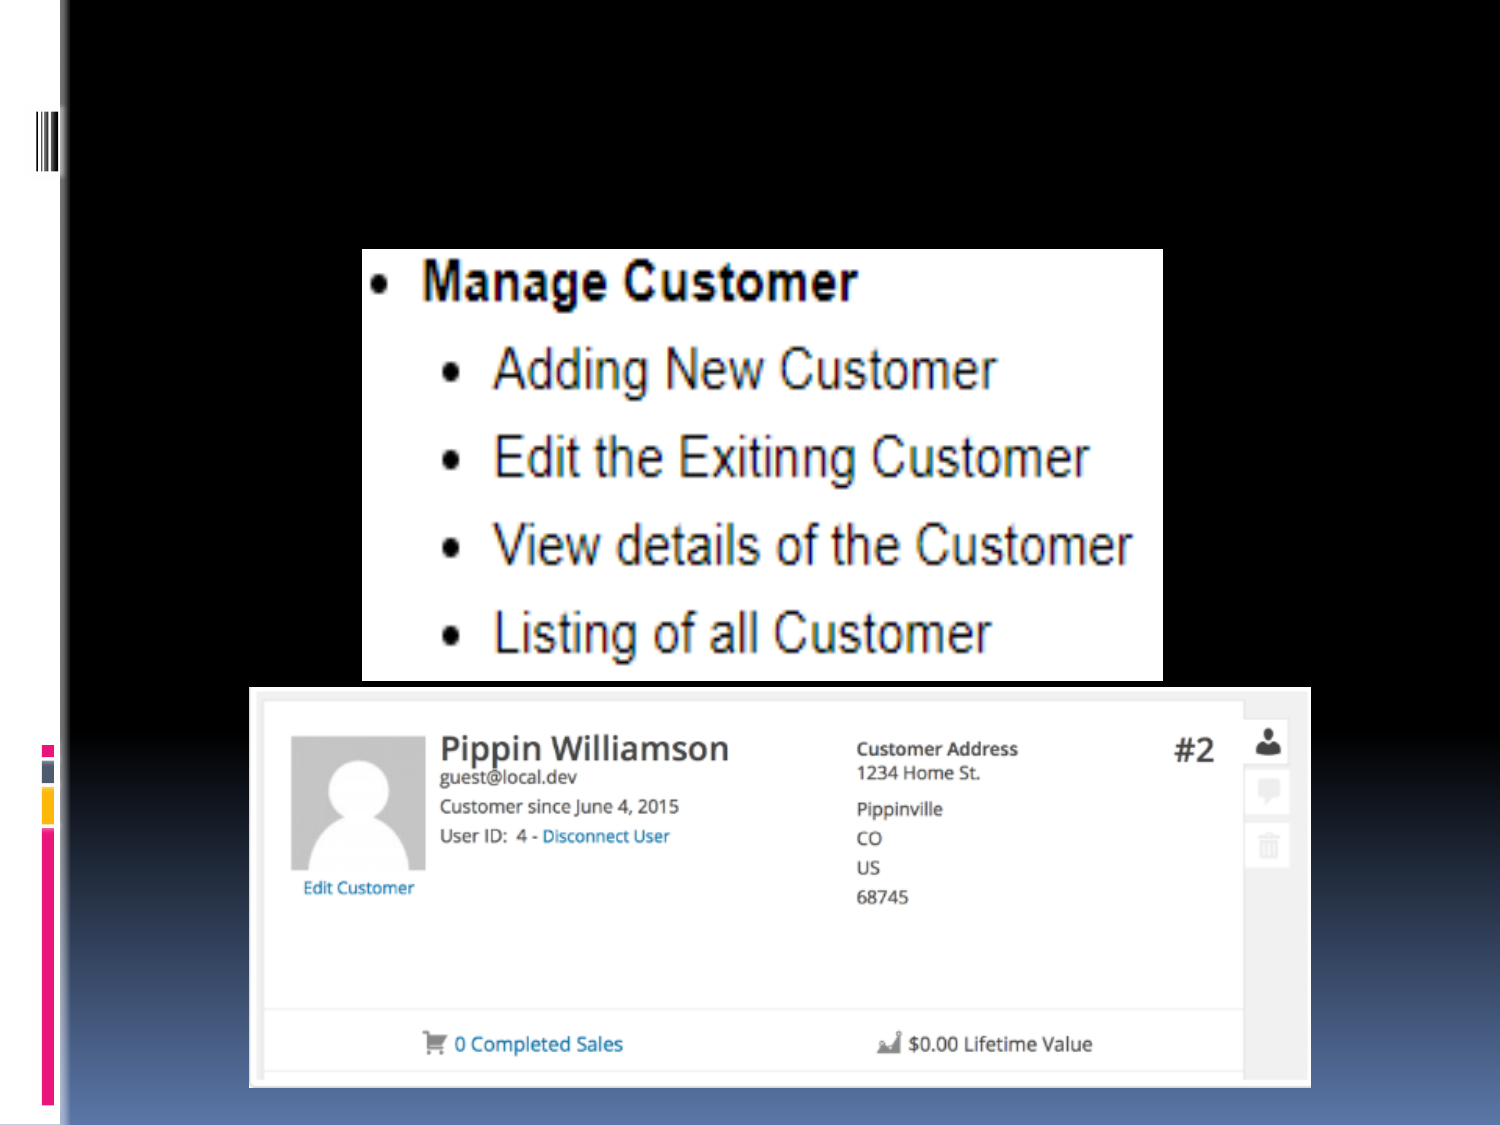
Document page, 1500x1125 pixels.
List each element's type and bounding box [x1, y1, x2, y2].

list [362, 249, 1163, 680]
picture [249, 687, 1312, 1088]
